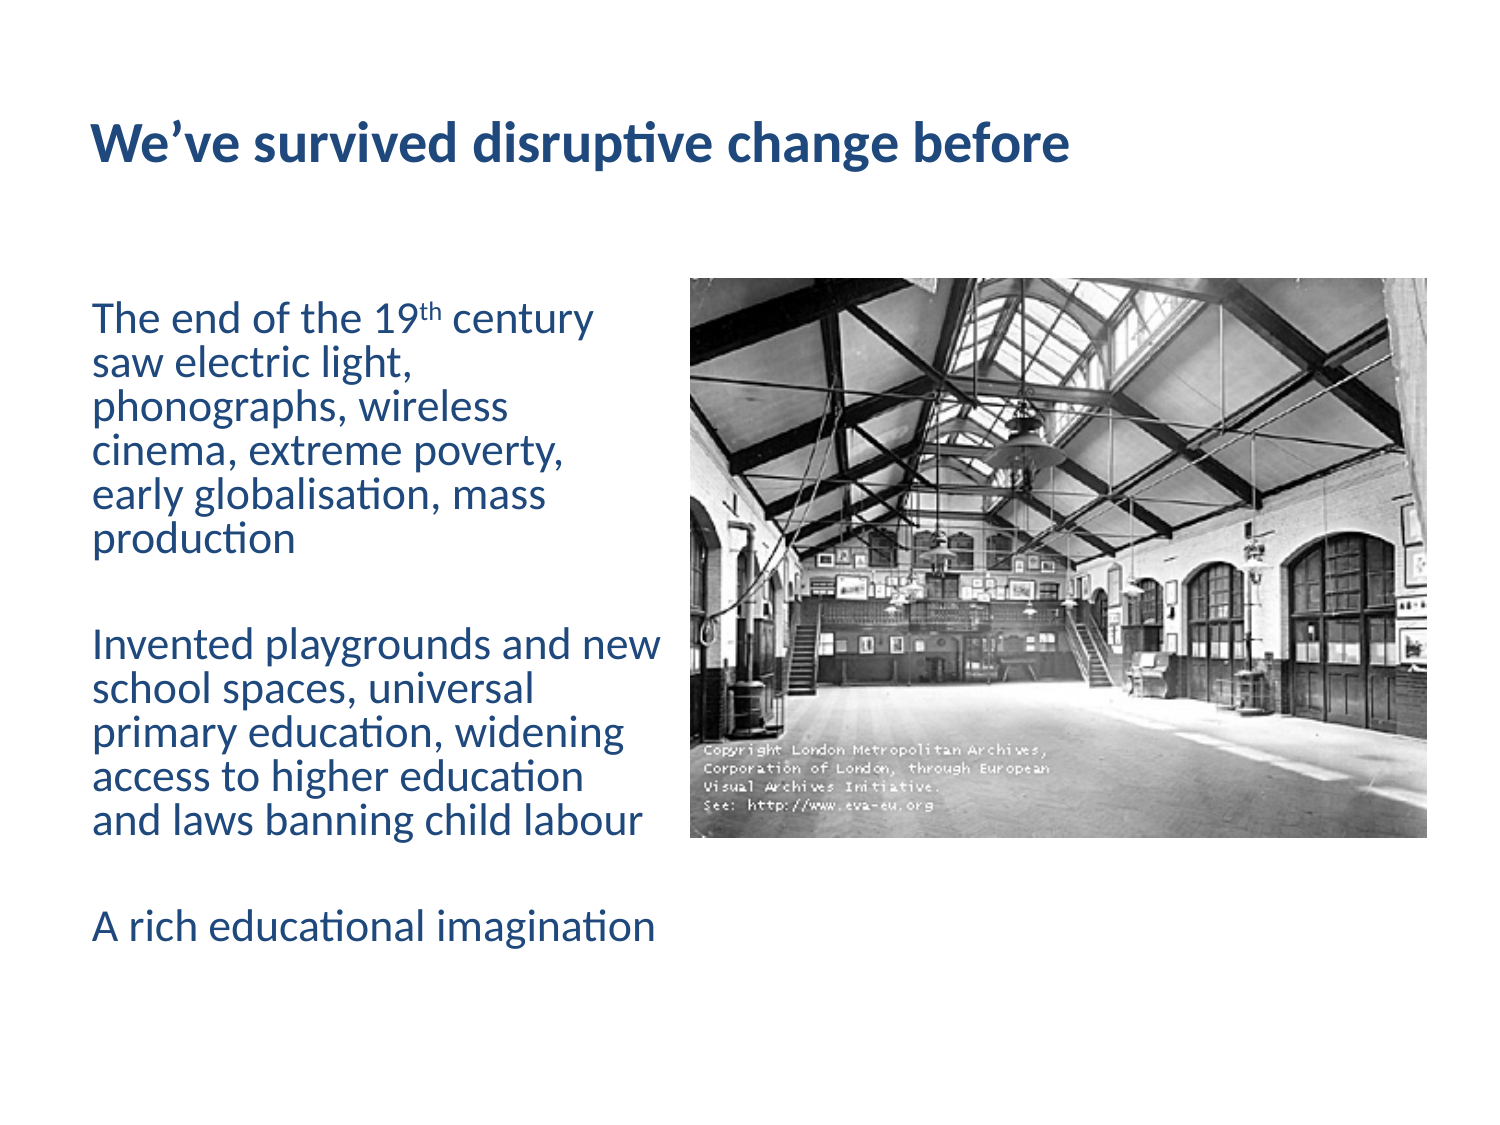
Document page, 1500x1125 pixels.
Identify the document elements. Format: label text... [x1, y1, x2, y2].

title We’ve survived disruptive change before [75, 45, 1425, 233]
list The end of the 19th century saw electric light, phonographs, wireless cinema, extreme poverty, early globalisation, mass production Invented playgrounds and new school spaces, universal primary education, widening access to higher education and laws banning child labour A rich educational imagination [76, 290, 680, 1071]
picture [690, 278, 1427, 839]
